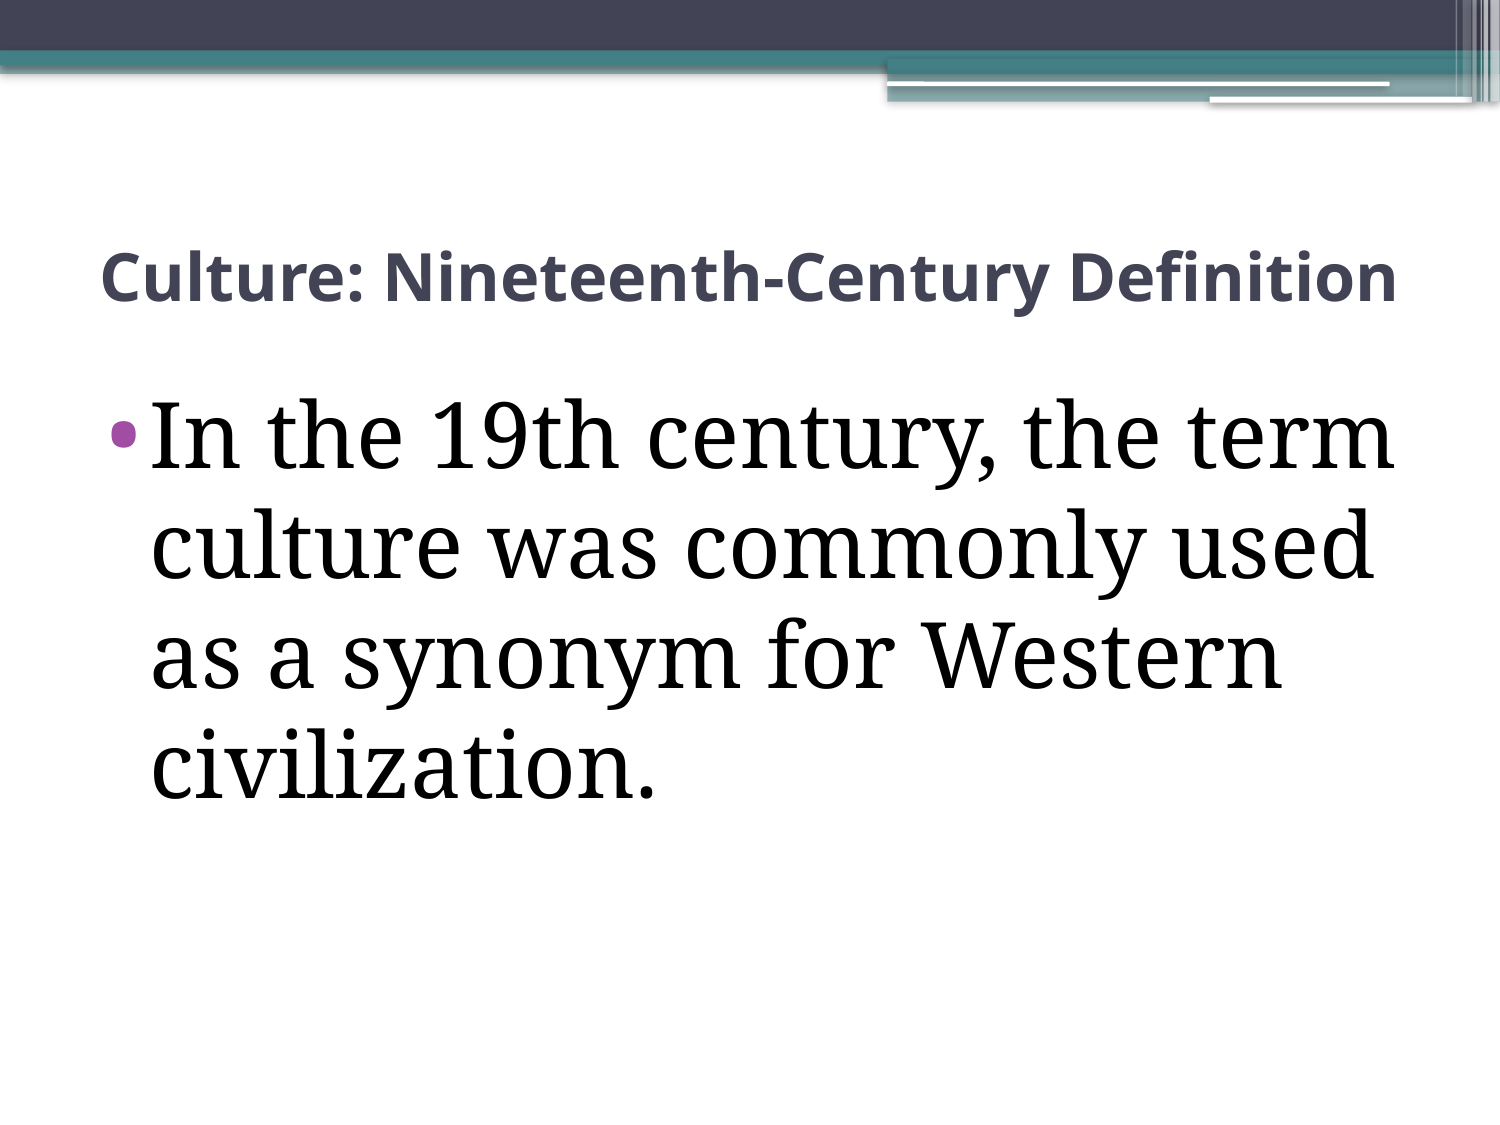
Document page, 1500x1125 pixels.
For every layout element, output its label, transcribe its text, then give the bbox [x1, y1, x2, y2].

list In the 19th century, the term culture was commonly used as a synonym for Western civilization. [75, 368, 1425, 1079]
title Culture: Nineteenth-Century Definition [75, 187, 1425, 363]
